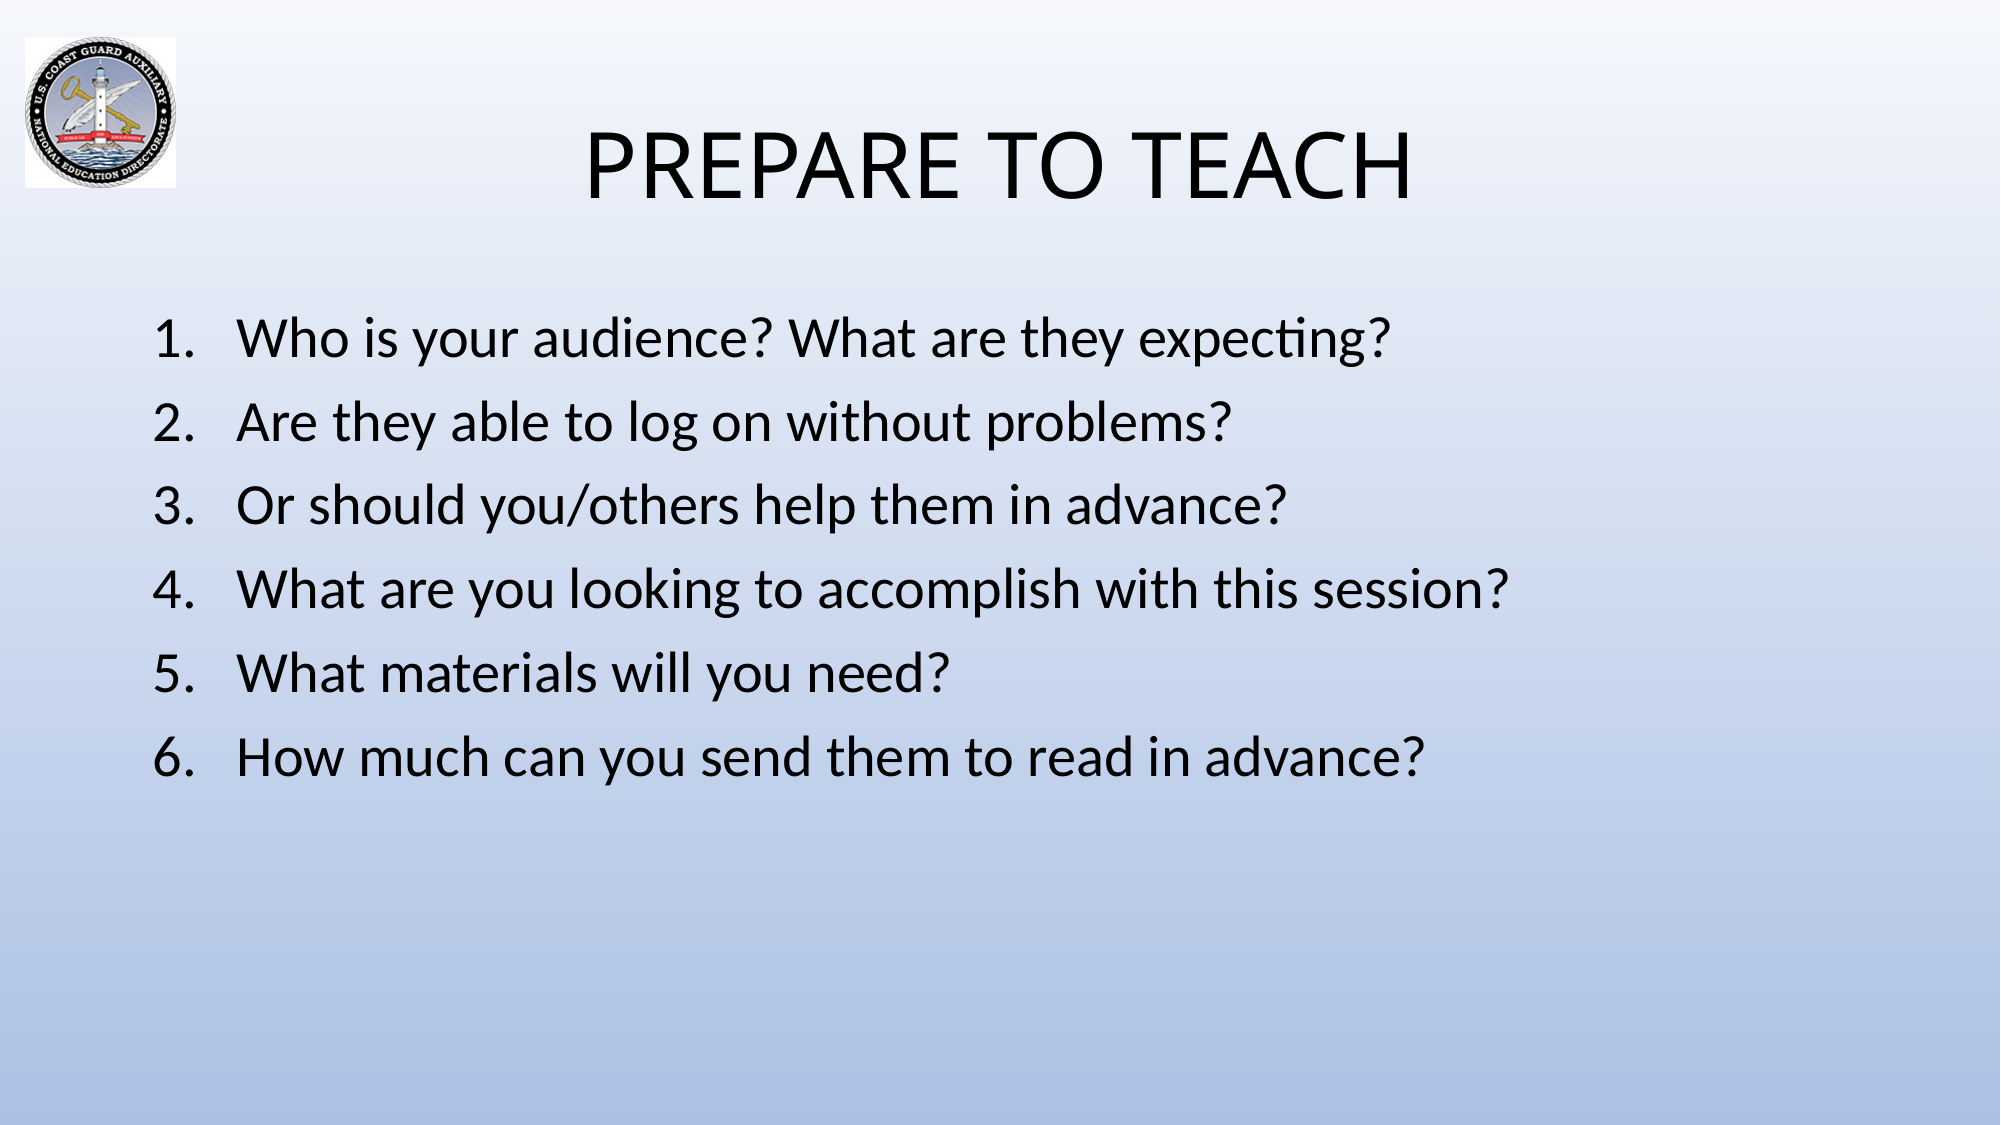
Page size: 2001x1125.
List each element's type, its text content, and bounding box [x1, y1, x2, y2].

title PREPARE TO TEACH [137, 59, 1863, 278]
picture [25, 37, 176, 188]
list Who is your audience? What are they expecting? Are they able to log on without problems? Or should you/others help them in advance? What are you looking to accomplish with this session? What materials will you need? How much can you send them to read in advance? [137, 299, 1863, 1014]
